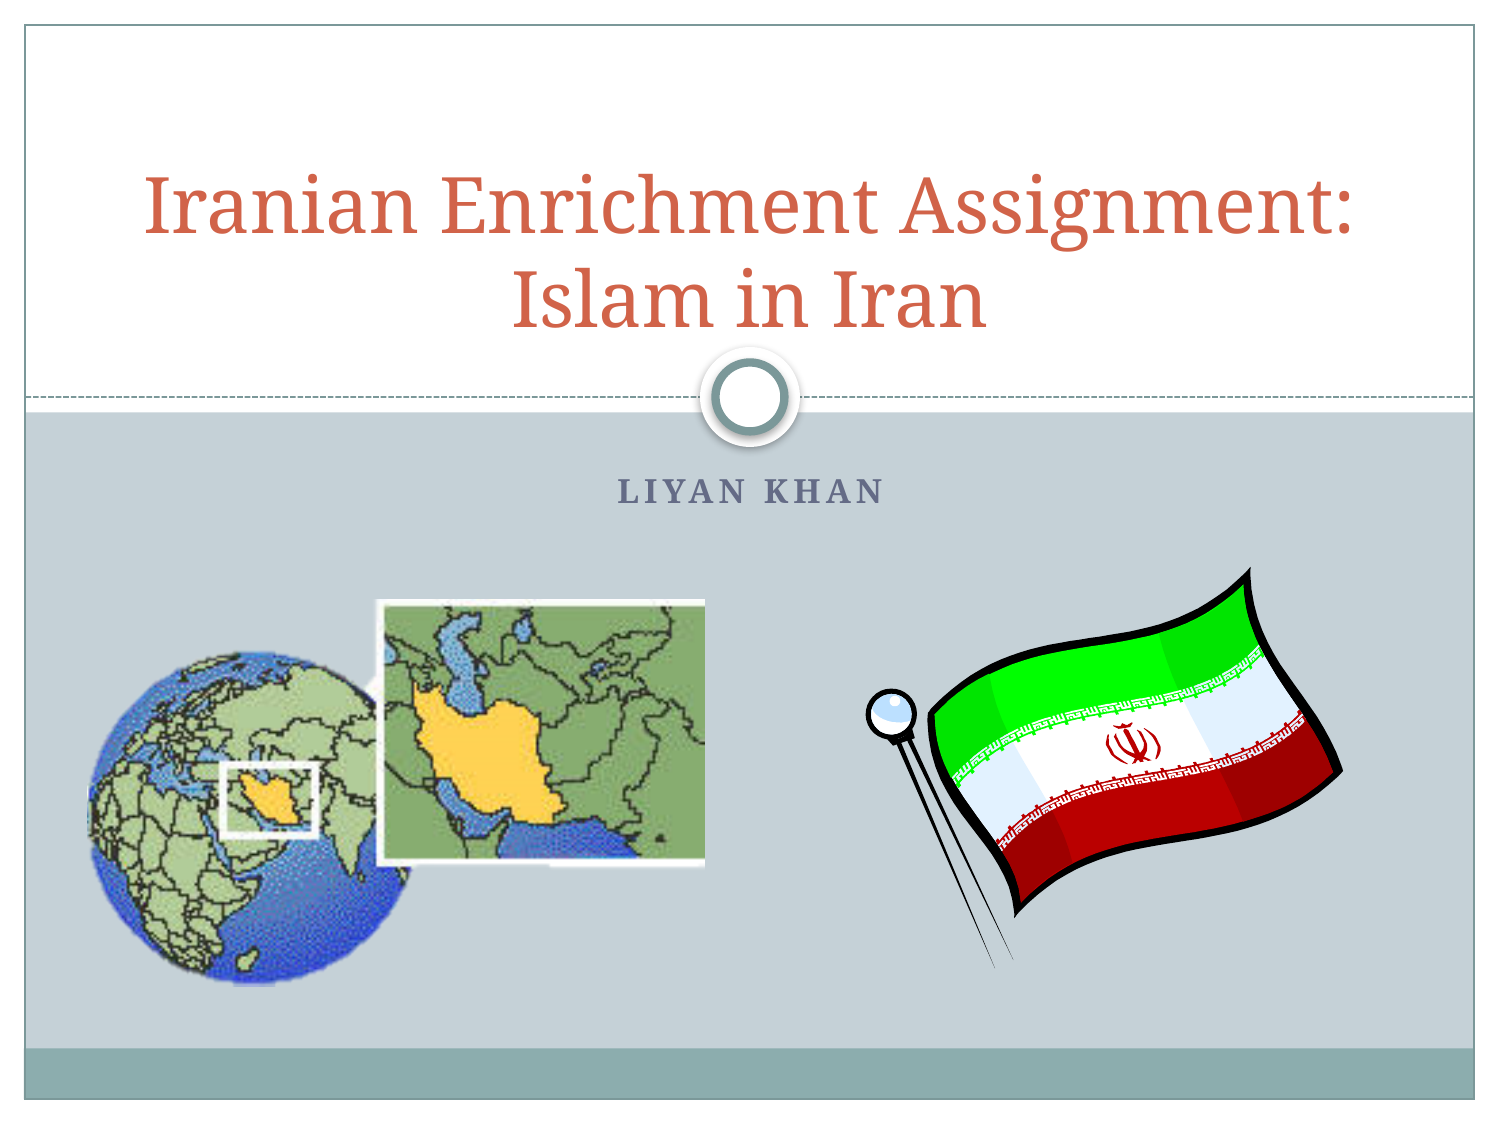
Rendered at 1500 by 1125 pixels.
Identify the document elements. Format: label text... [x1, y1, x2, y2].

picture [87, 599, 705, 988]
title Iranian Enrichment Assignment: Islam in Iran [112, 62, 1388, 350]
subtitle Liyan Khan [225, 462, 1275, 750]
picture [899, 583, 1322, 915]
